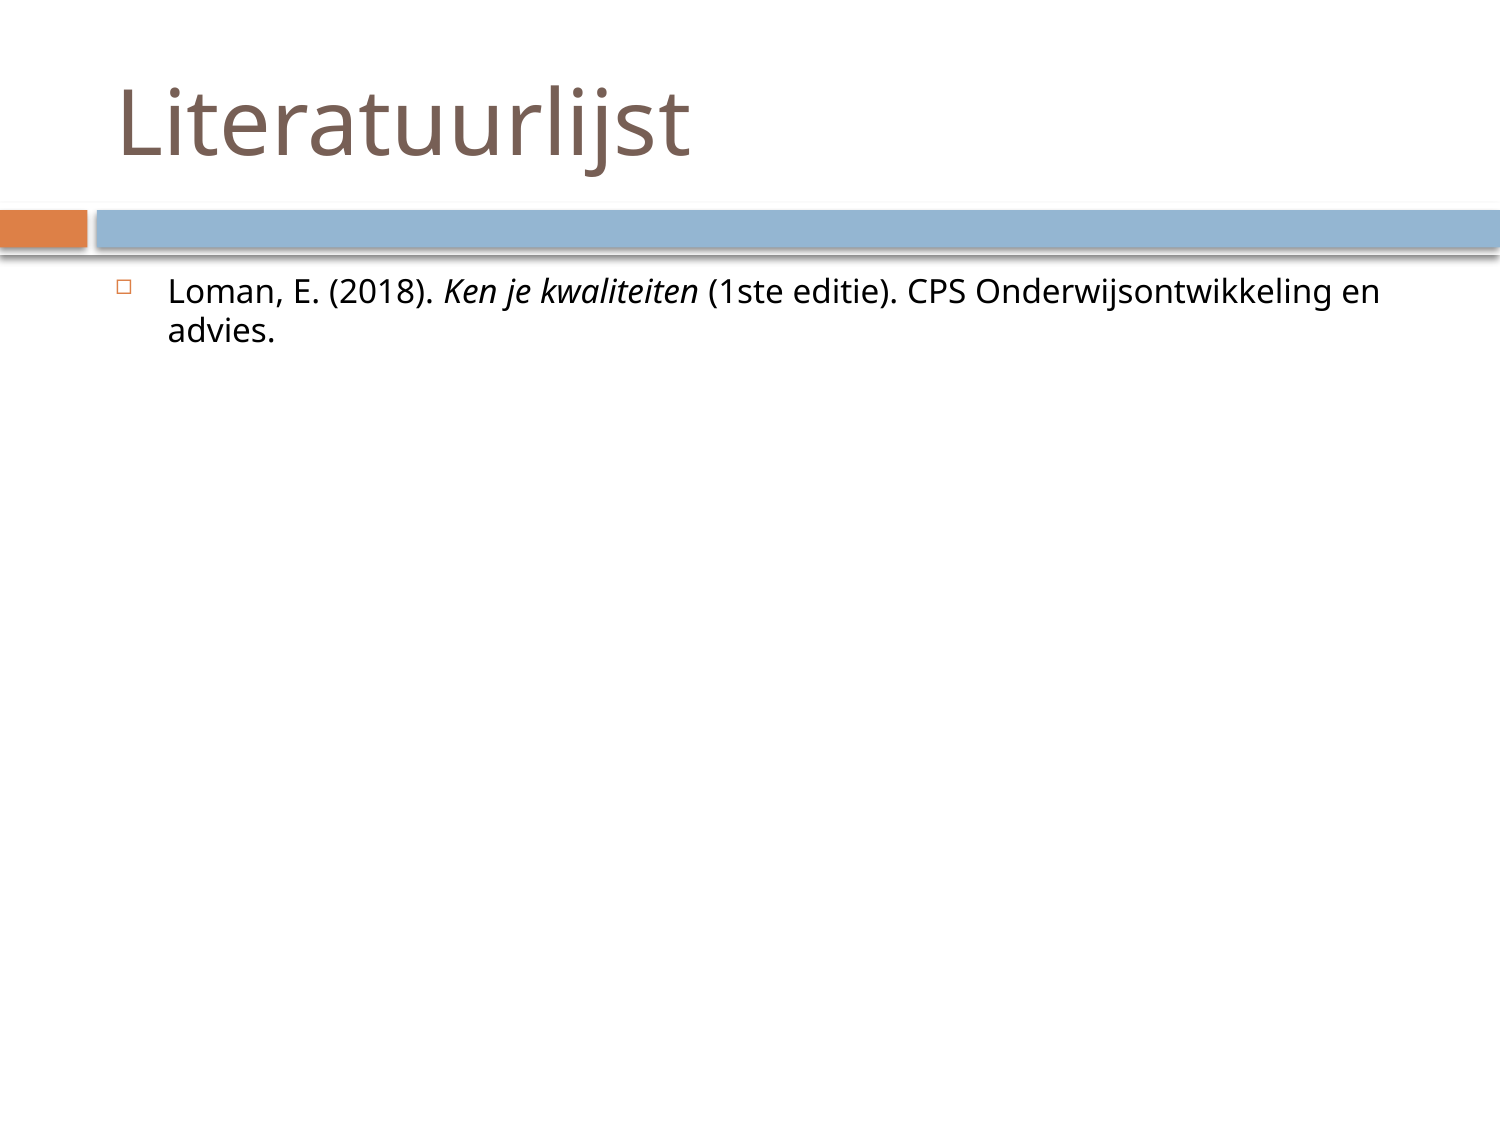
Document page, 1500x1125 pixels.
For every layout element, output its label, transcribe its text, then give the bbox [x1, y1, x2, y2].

list Loman, E. (2018). Ken je kwaliteiten (1ste editie). CPS Onderwijsontwikkeling en advies. [100, 262, 1438, 1000]
title Literatuurlijst [100, 37, 1438, 200]
